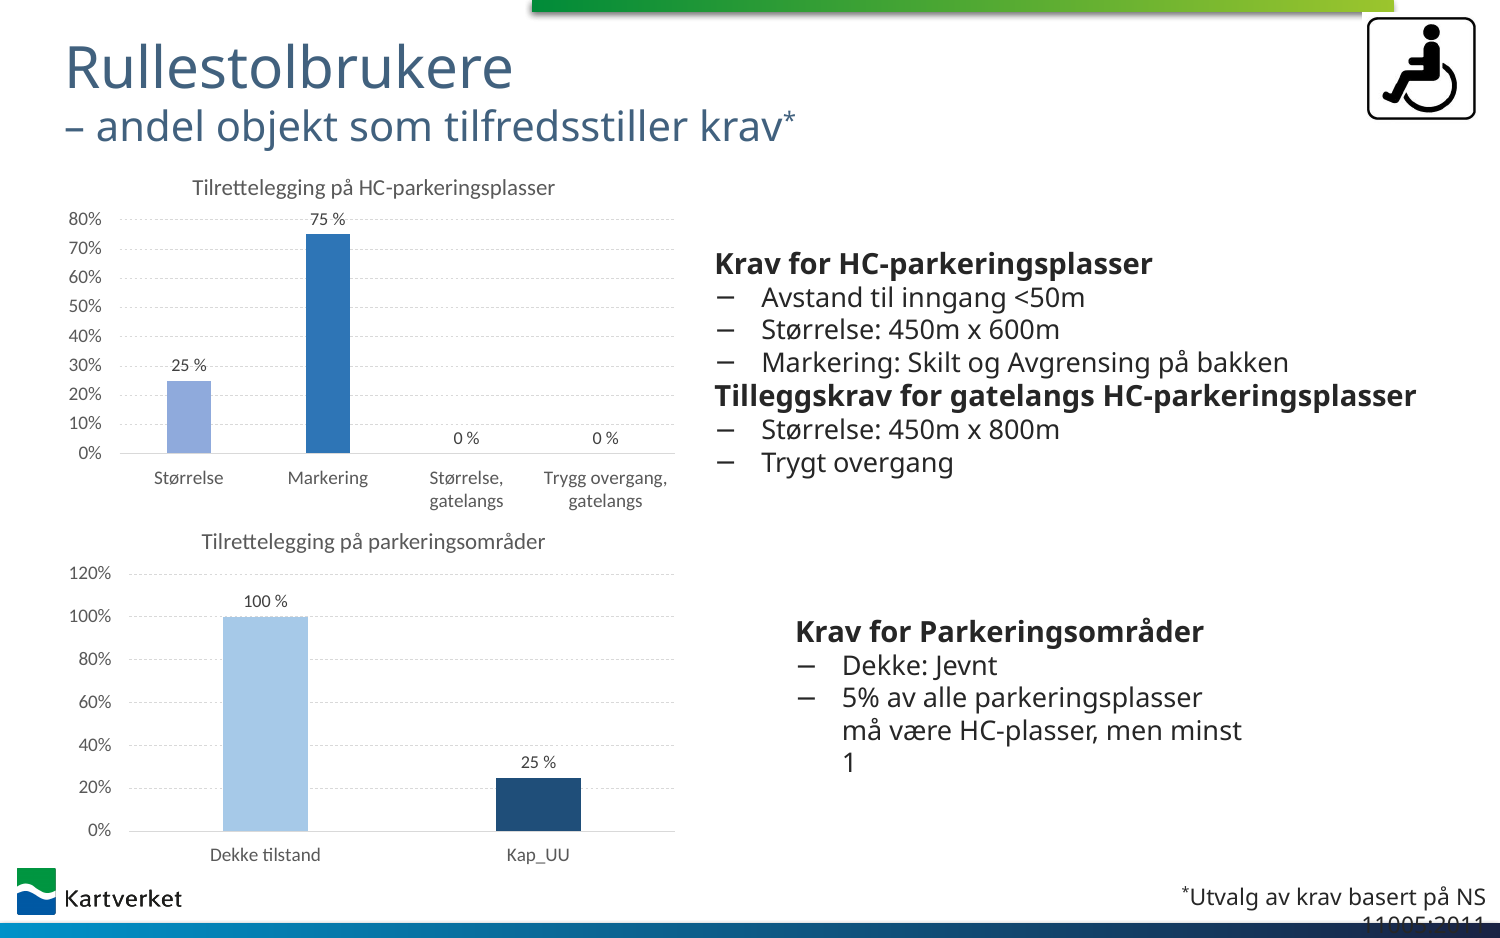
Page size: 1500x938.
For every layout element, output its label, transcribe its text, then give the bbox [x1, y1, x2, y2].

picture [62, 520, 686, 874]
text_box Krav for Parkeringsområder Dekke: Jevnt 5% av alle parkeringsplasser må være HC-plasser, men minst 1 [780, 605, 1261, 786]
text_box *Utvalg av krav basert på NS 11005:2011 [1068, 873, 1500, 938]
picture [62, 166, 686, 519]
picture [1362, 12, 1481, 126]
text_box Krav for HC-parkeringsplasser Avstand til inngang <50m Størrelse: 450m x 600m Markering: Skilt og Avgrensing på bakken Tilleggskrav for gatelangs HC-parkeringsplasser Størrelse: 450m x 800m Trygt overgang [699, 237, 1433, 485]
text_box Rullestolbrukere – andel objekt som tilfredsstiller krav* [49, 25, 1431, 158]
